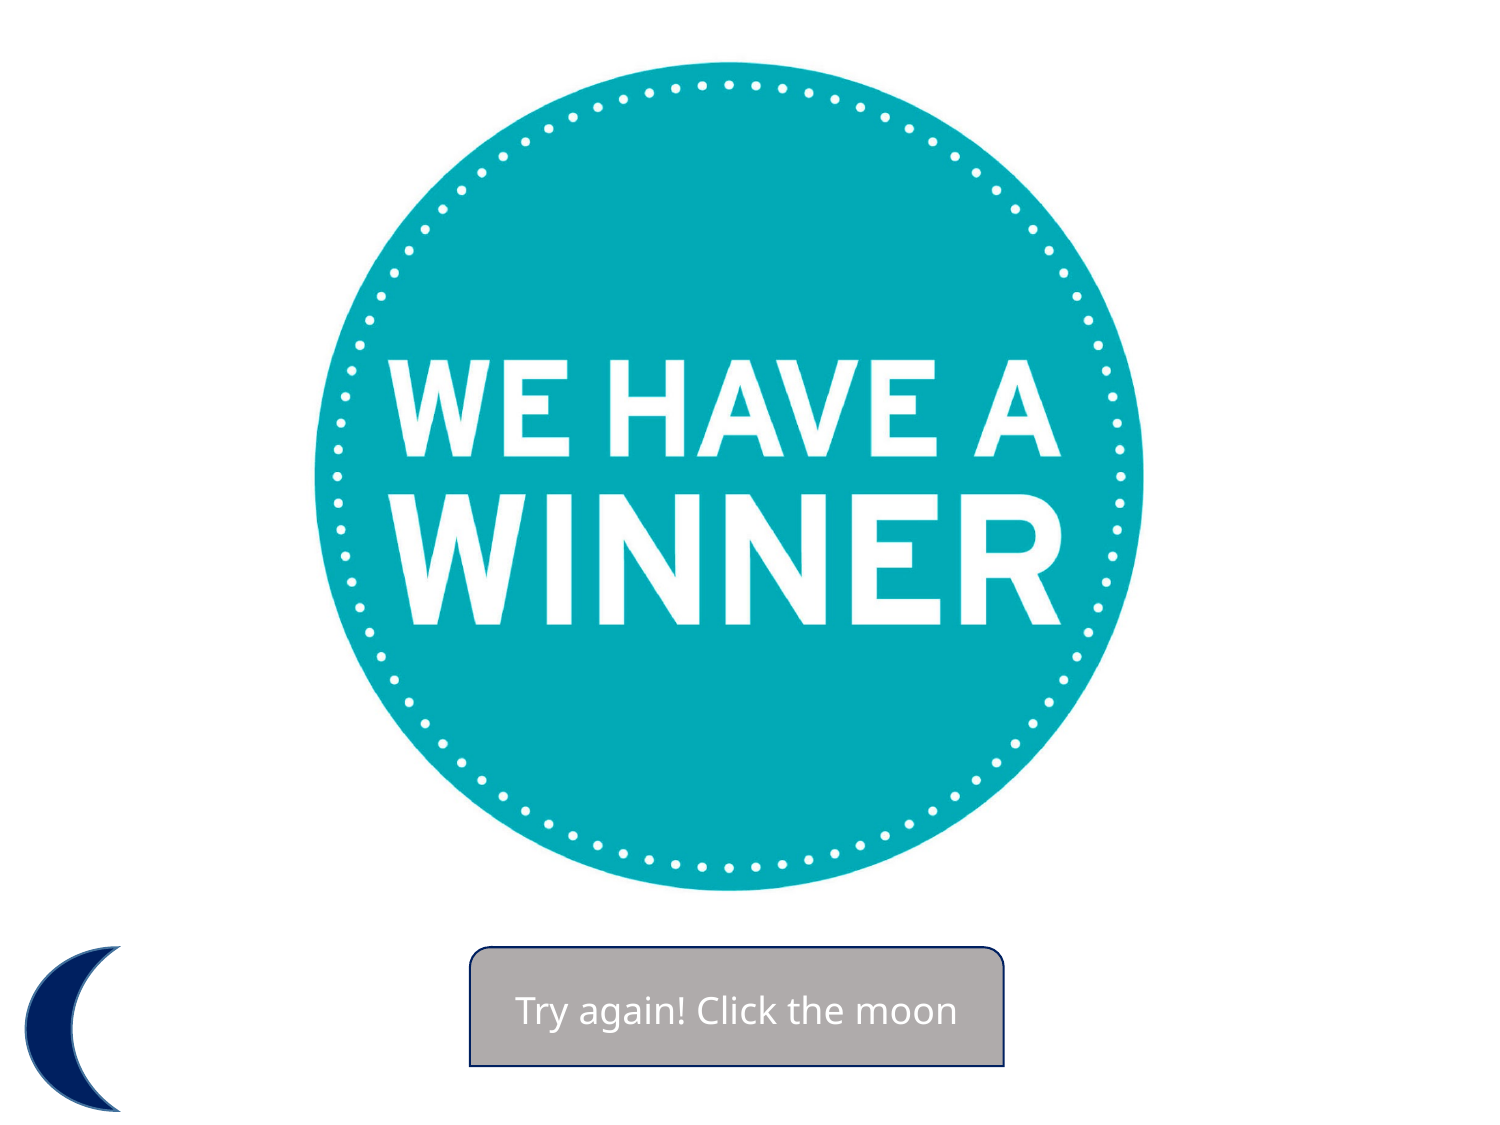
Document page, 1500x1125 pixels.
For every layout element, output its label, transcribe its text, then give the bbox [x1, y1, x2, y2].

picture [248, 21, 1225, 957]
text_box [24, 946, 121, 1112]
text_box Try again! Click the moon [468, 957, 1005, 1068]
